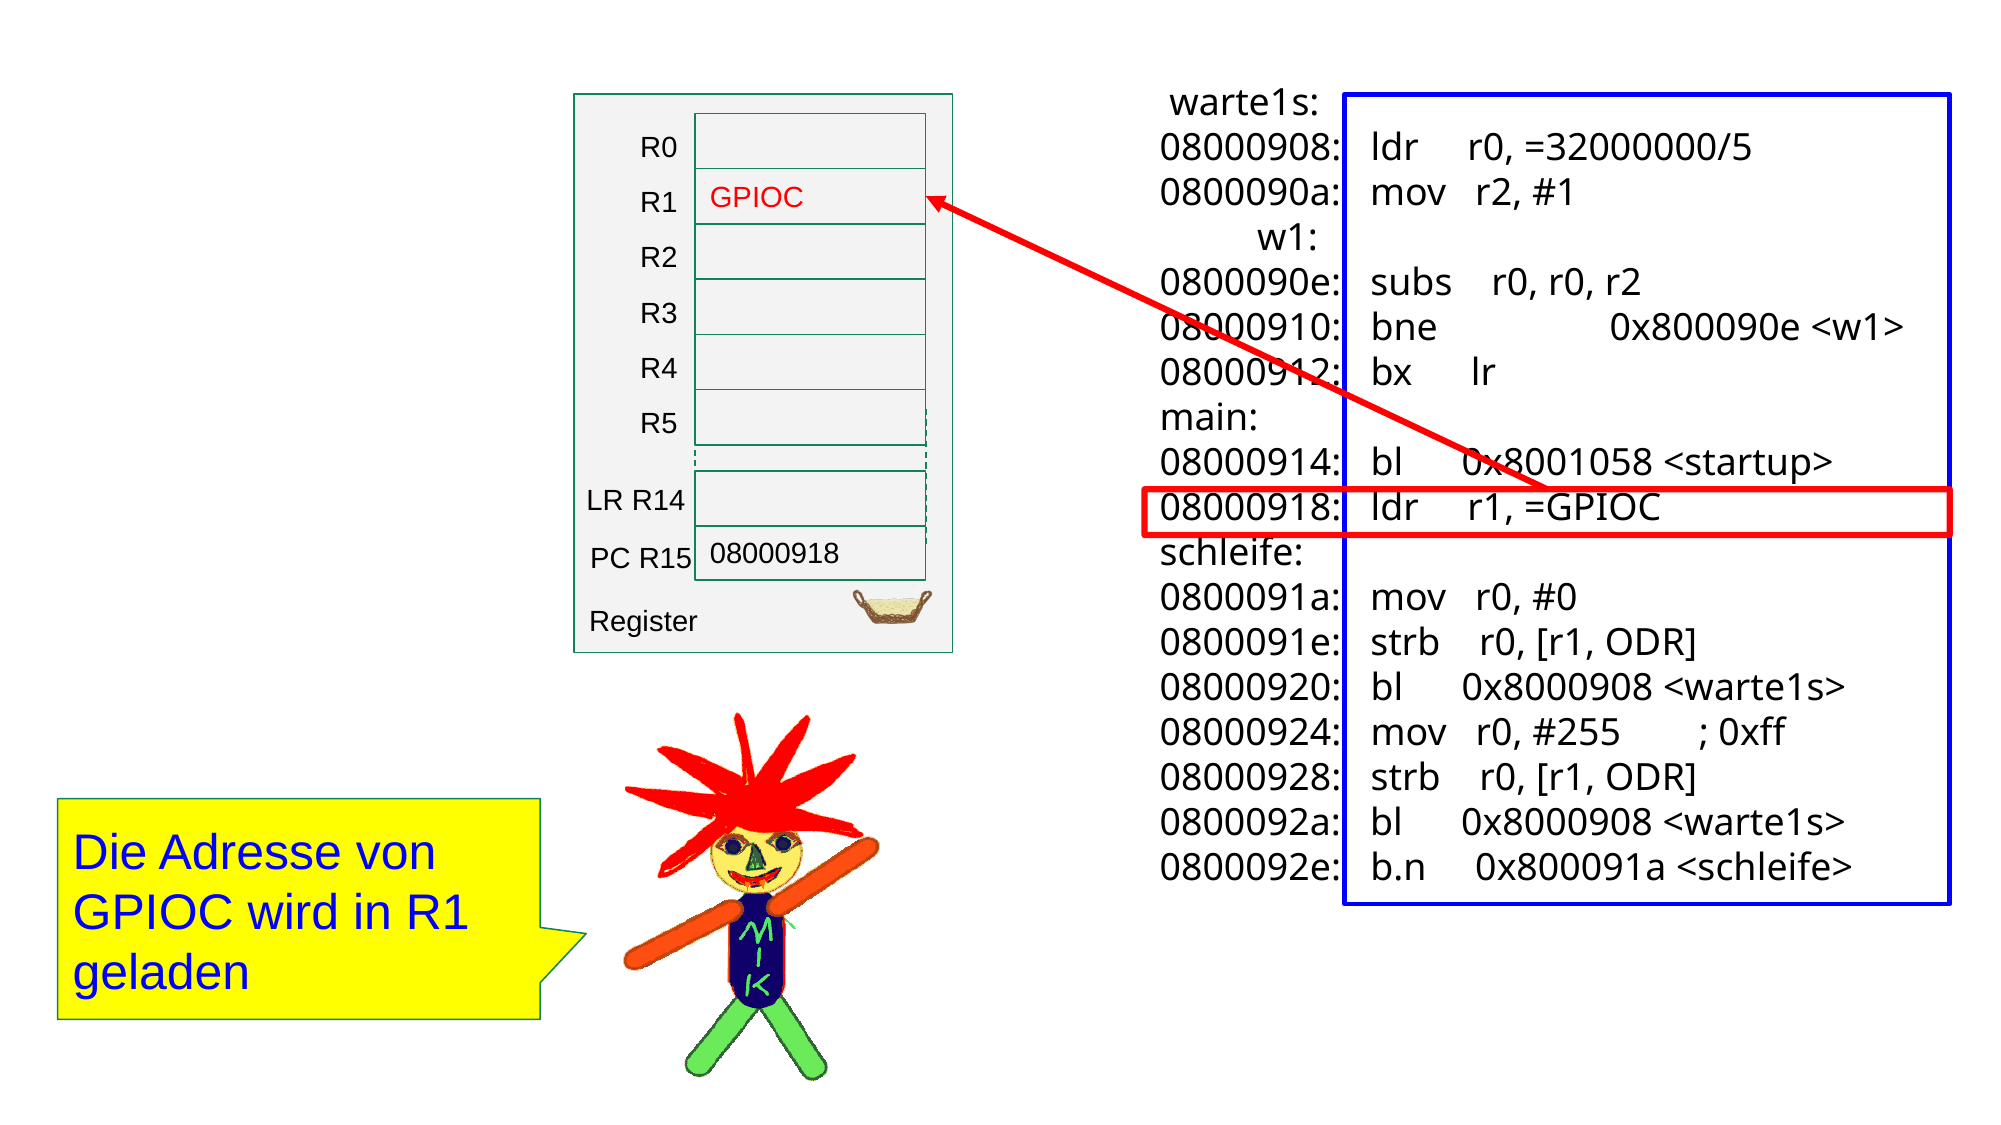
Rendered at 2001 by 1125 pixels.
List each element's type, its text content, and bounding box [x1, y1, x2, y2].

text_box [1344, 536, 1950, 904]
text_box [925, 195, 1548, 490]
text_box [573, 93, 953, 653]
text_box warte1s: 08000908: ldr r0, =32000000/5 0800090a: mov r2, #1 w1: 0800090e: subs r0, r0, r2 08000910: bne 0x800090e <w1> 08000912: bx lr main: 08000914: bl 0x8001058 <startup> 08000918: ldr r1, =GPIOC schleife: 0800091a: mov r0, #0 0800091e: strb r0, [r1, ODR] 08000920: bl 0x8000908 <warte1s> 08000924: mov r0, #255 ; 0xff 08000928: strb r0, [r1, ODR] 0800092a: bl 0x8000908 <warte1s> 0800092e: b.n 0x800091a <schleife> [1144, 536, 1344, 904]
picture [596, 703, 897, 1089]
text_box [1144, 489, 1950, 536]
text_box warte1s: 08000908: ldr r0, =32000000/5 0800090a: mov r2, #1 w1: 0800090e: subs r0, r0, r2 08000910: bne 0x800090e <w1> 08000912: bx lr main: 08000914: bl 0x8001058 <startup> 08000918: ldr r1, =GPIOC schleife: 0800091a: mov r0, #0 0800091e: strb r0, [r1, ODR] 08000920: bl 0x8000908 <warte1s> 08000924: mov r0, #255 ; 0xff 08000928: strb r0, [r1, ODR] 0800092a: bl 0x8000908 <warte1s> 0800092e: b.n 0x800091a <schleife> [1144, 70, 1950, 194]
text_box [1344, 94, 1950, 489]
text_box Die Adresse von GPIOC wird in R1 geladen [57, 798, 587, 1020]
